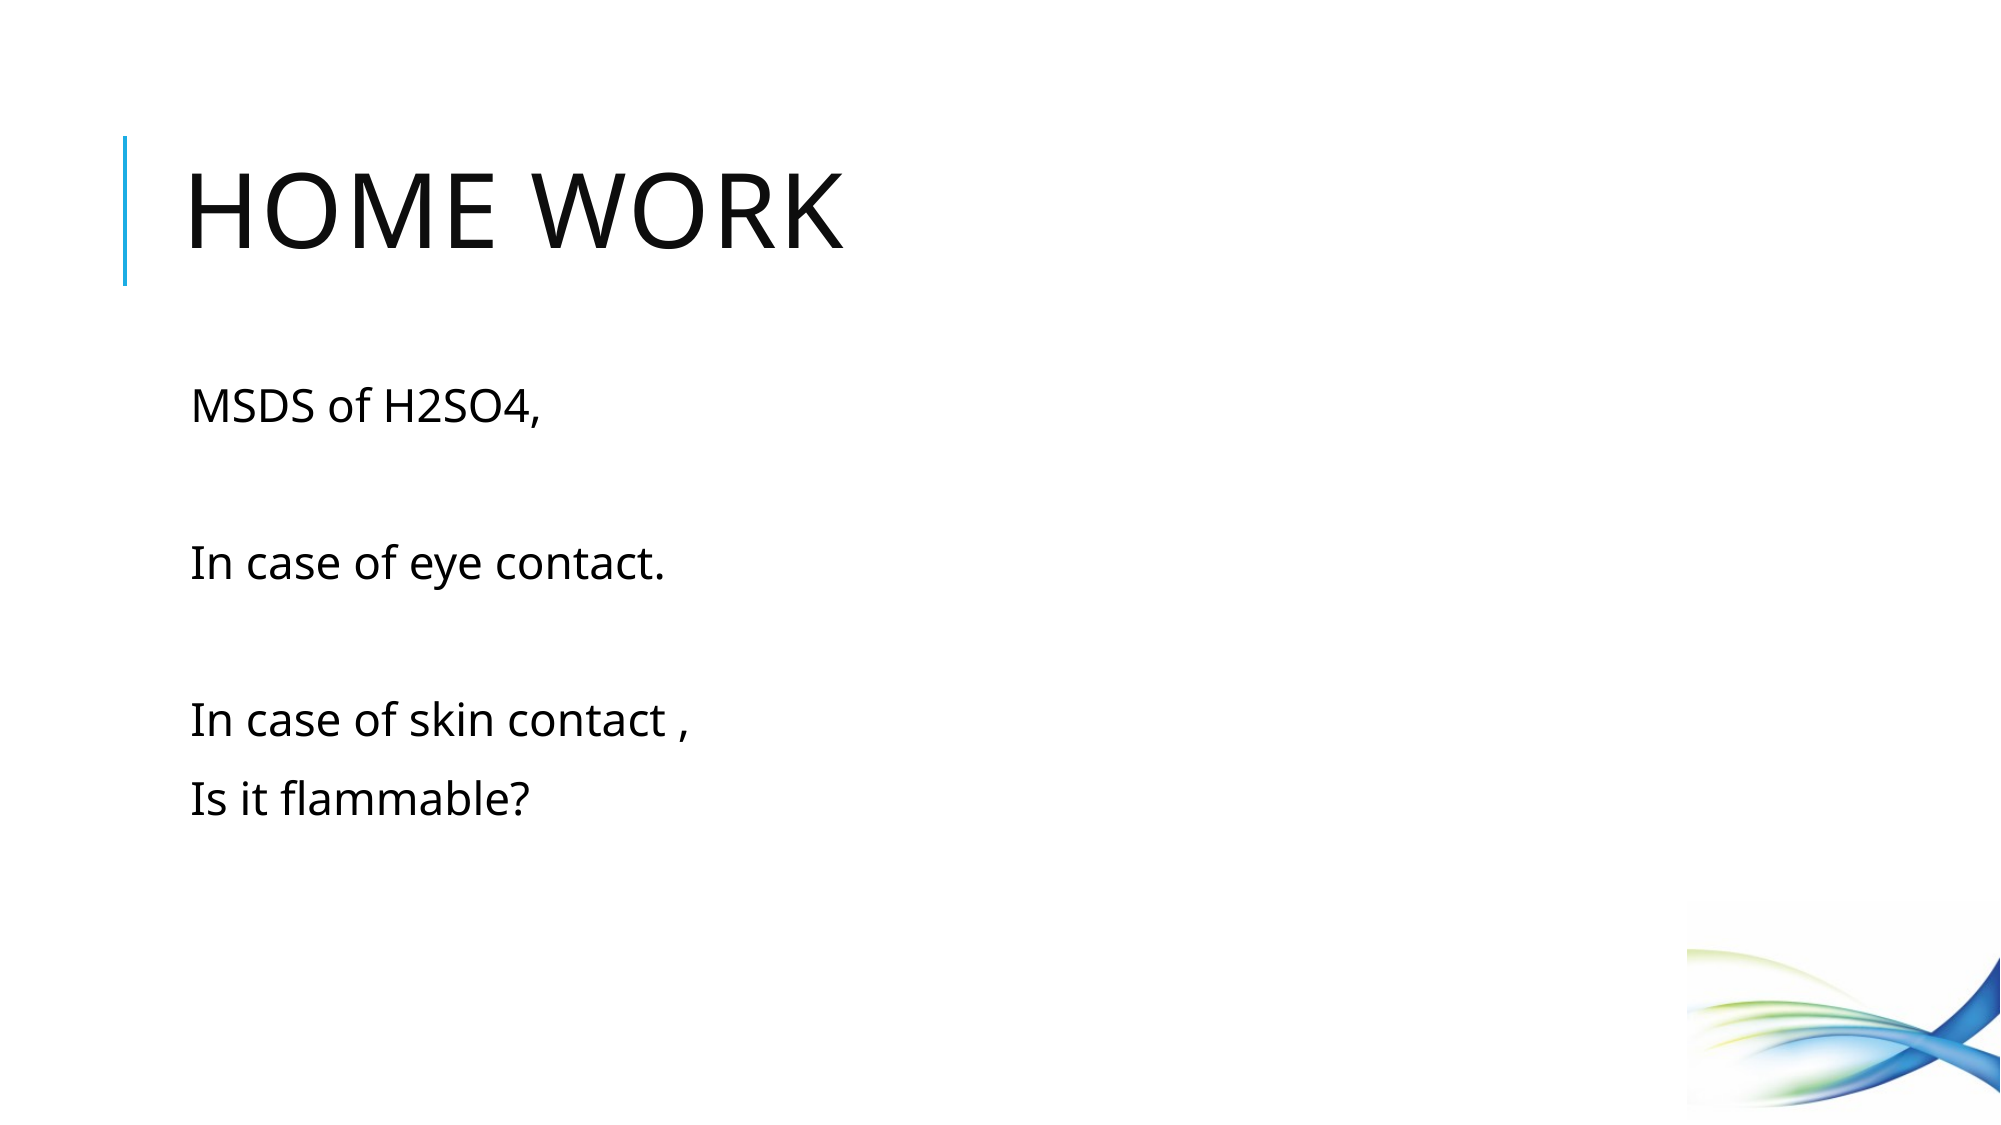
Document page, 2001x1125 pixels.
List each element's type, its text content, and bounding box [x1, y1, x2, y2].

list MSDS of H2SO4, In case of eye contact. In case of skin contact , Is it flammable? [168, 375, 1763, 1035]
picture [1687, 901, 2000, 1120]
title Home work [168, 96, 1763, 342]
